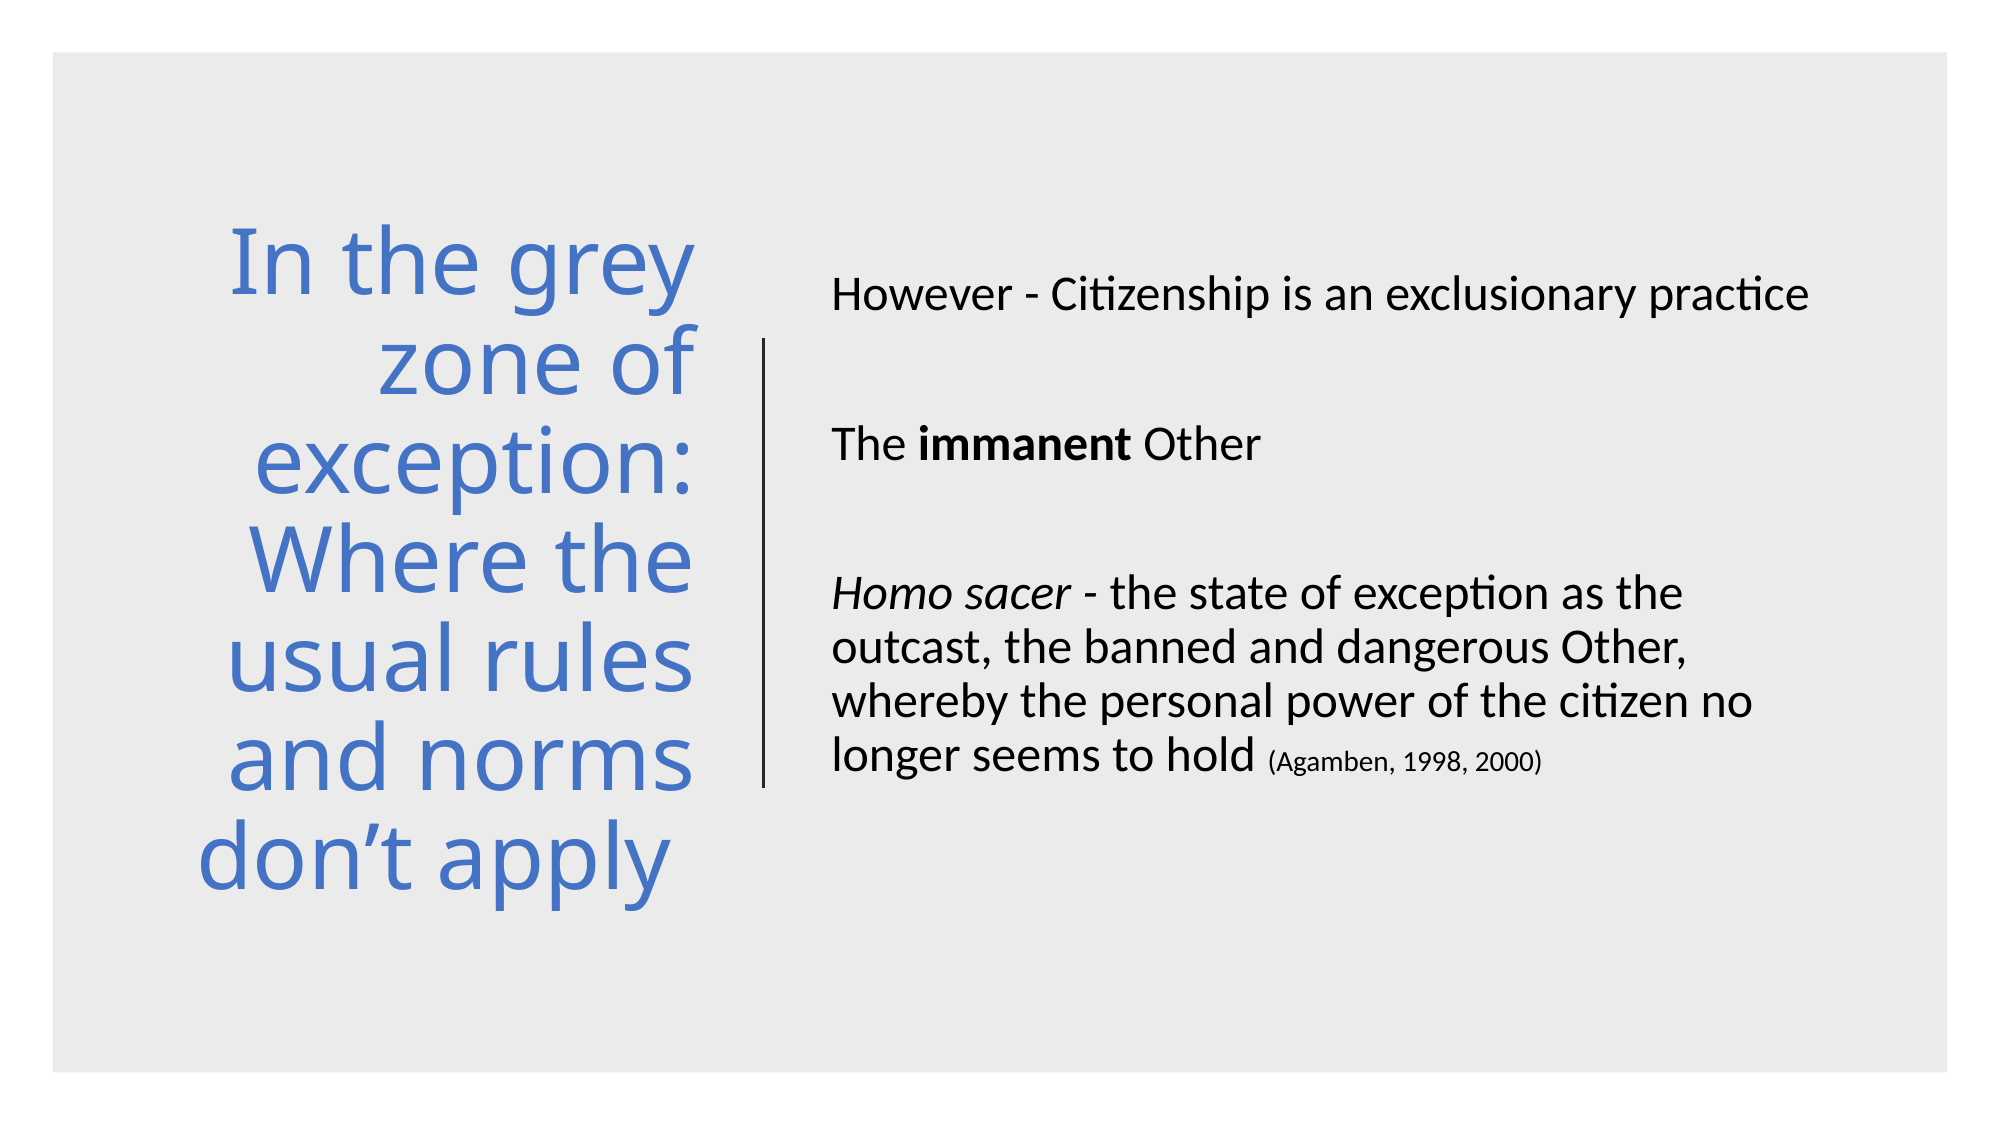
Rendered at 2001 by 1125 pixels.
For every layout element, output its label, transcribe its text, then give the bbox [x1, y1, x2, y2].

title In the grey zone of exception: Where the usual rules and norms don’t apply [137, 158, 711, 967]
text_box [52, 51, 1948, 1073]
list However - Citizenship is an exclusionary practice The immanent Other Homo sacer - the state of exception as the outcast, the banned and dangerous Other, whereby the personal power of the citizen no longer seems to hold (Agamben, 1998, 2000) [816, 158, 1863, 967]
